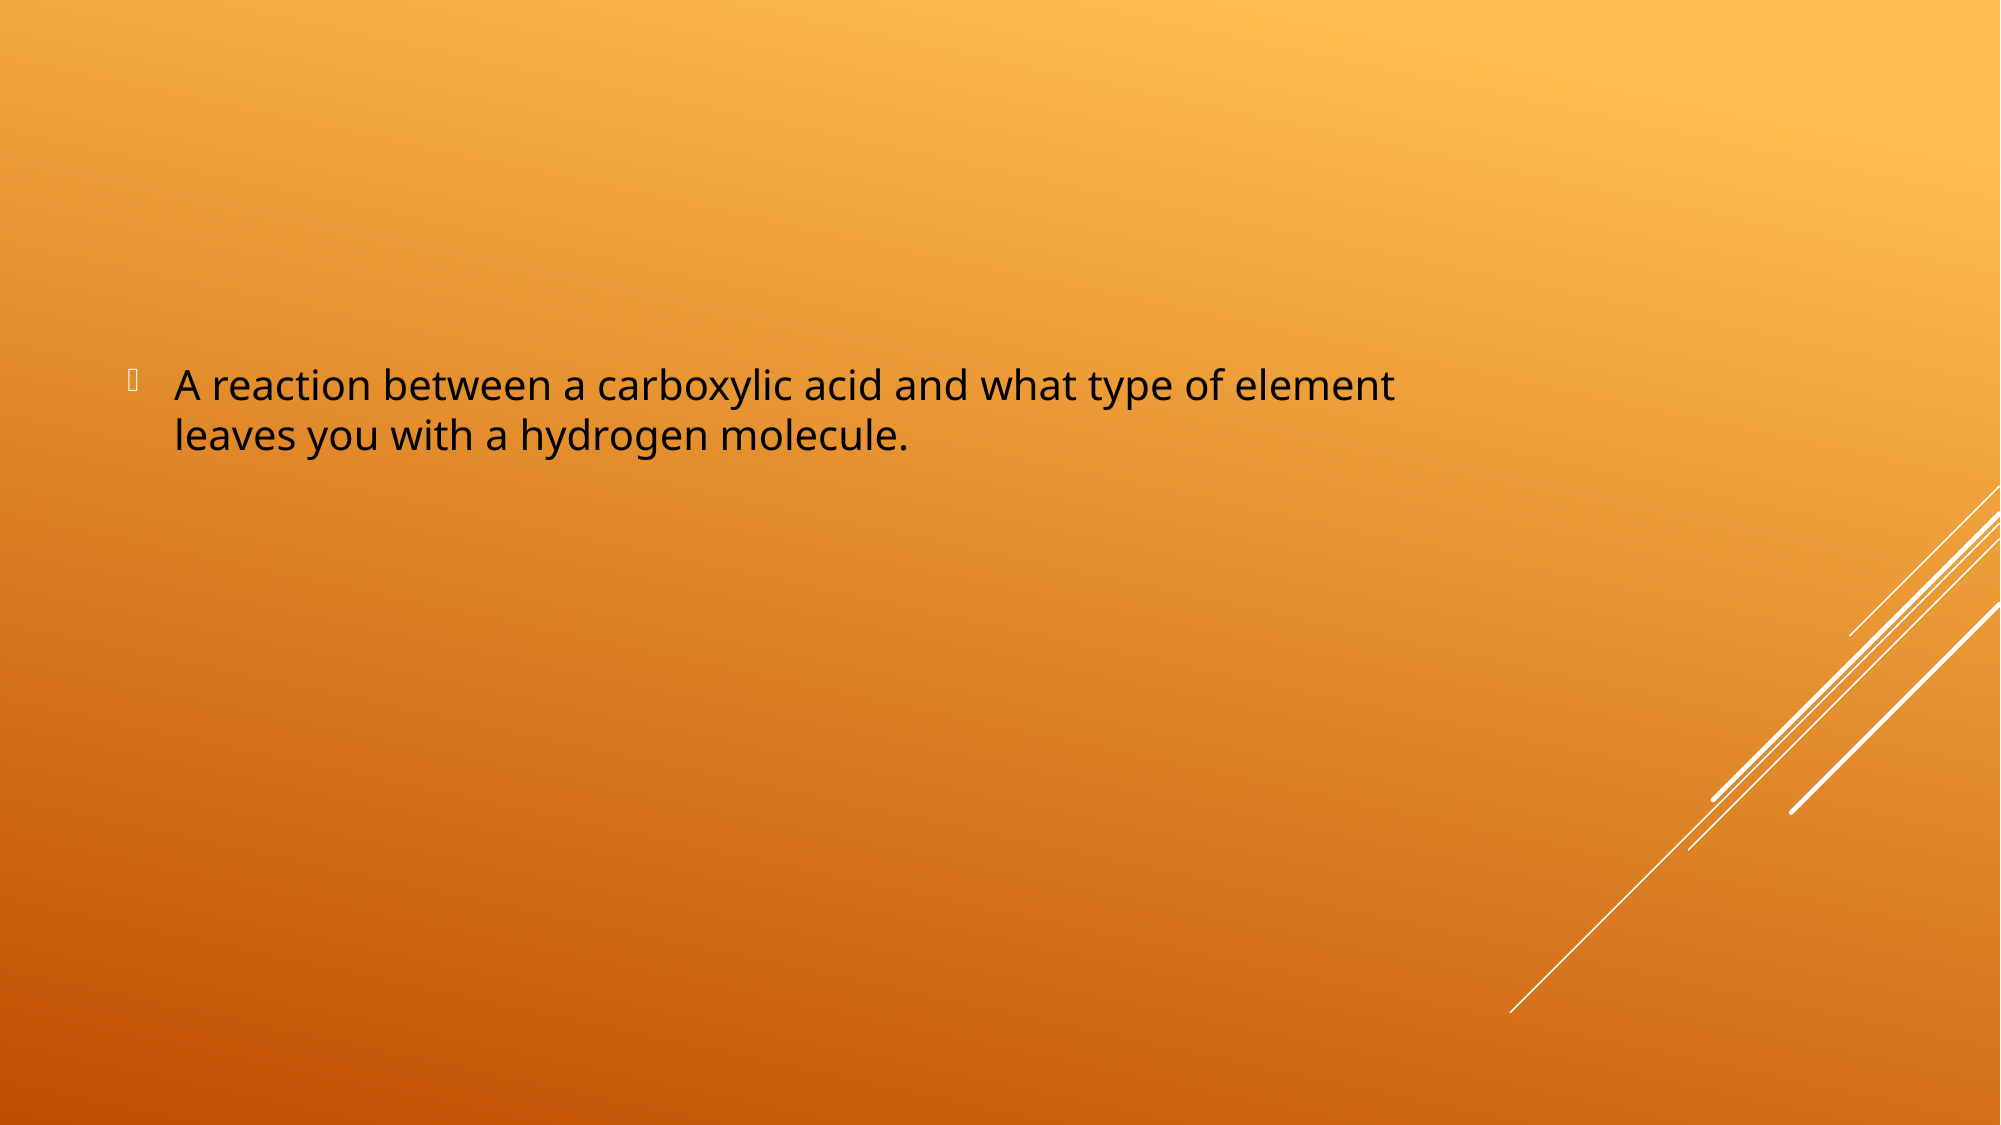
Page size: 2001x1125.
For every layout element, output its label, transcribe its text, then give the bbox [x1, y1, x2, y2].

list A reaction between a carboxylic acid and what type of element leaves you with a hydrogen molecule. [112, 112, 1513, 706]
